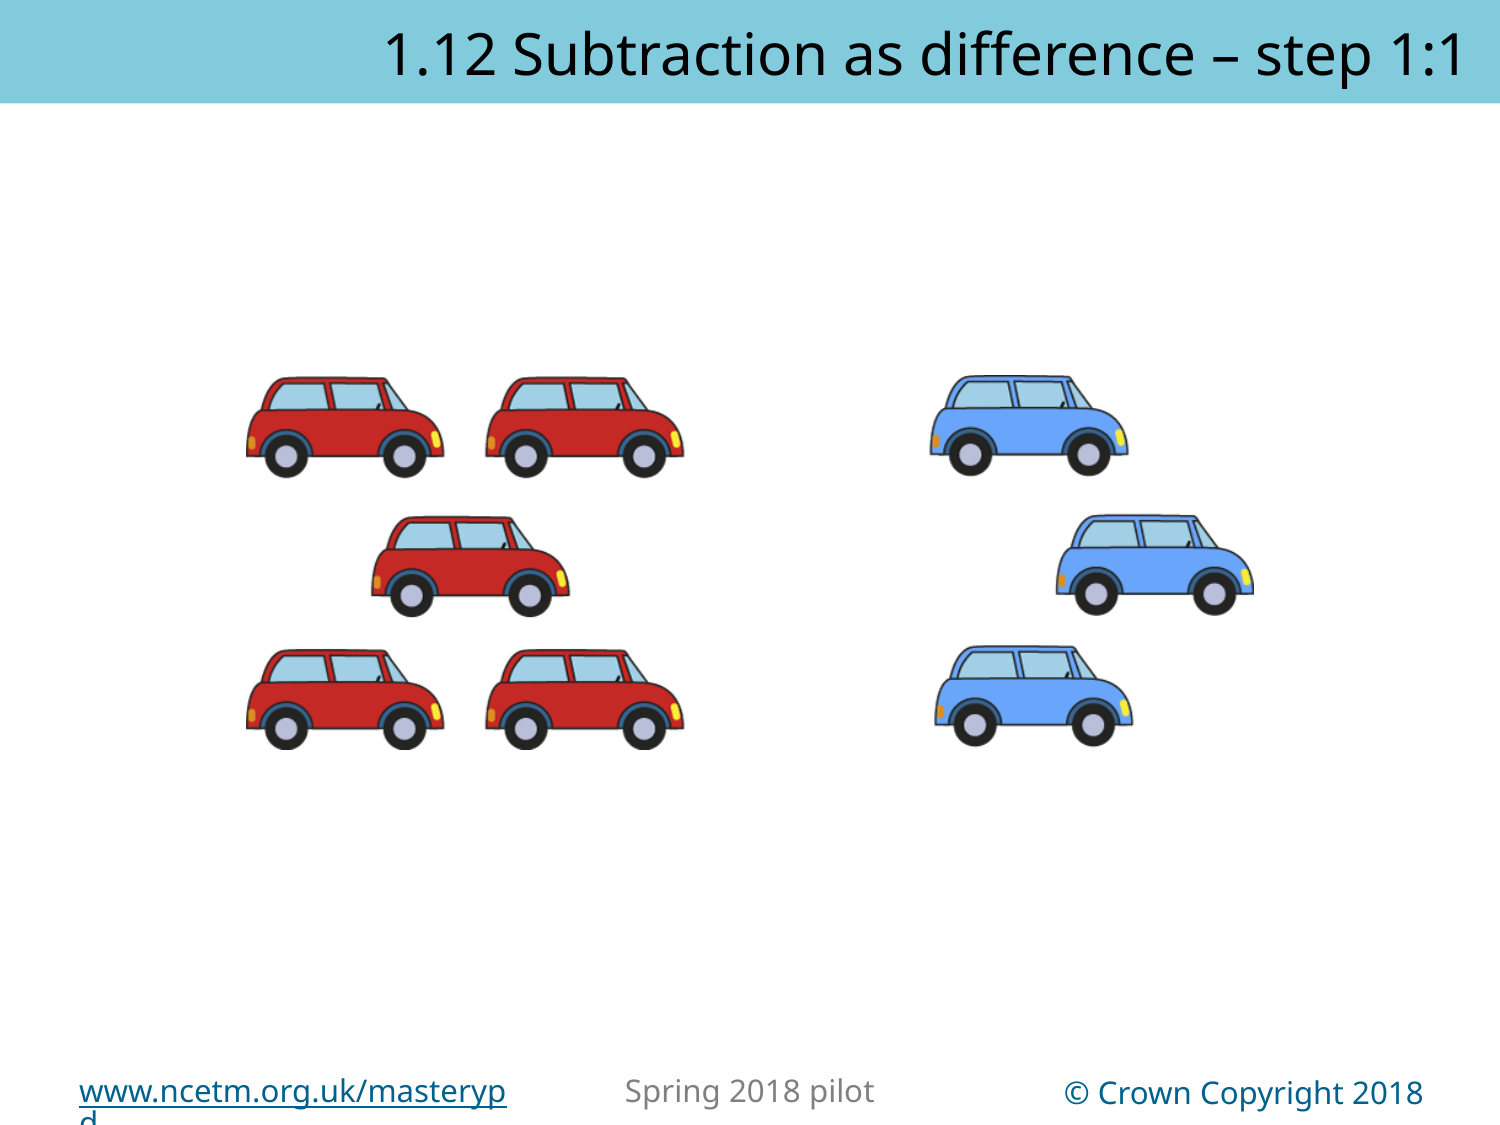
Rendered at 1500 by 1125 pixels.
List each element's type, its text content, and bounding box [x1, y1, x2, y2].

picture [246, 375, 1254, 750]
list 1.12 Subtraction as difference – step 1:1 [0, 0, 1500, 104]
